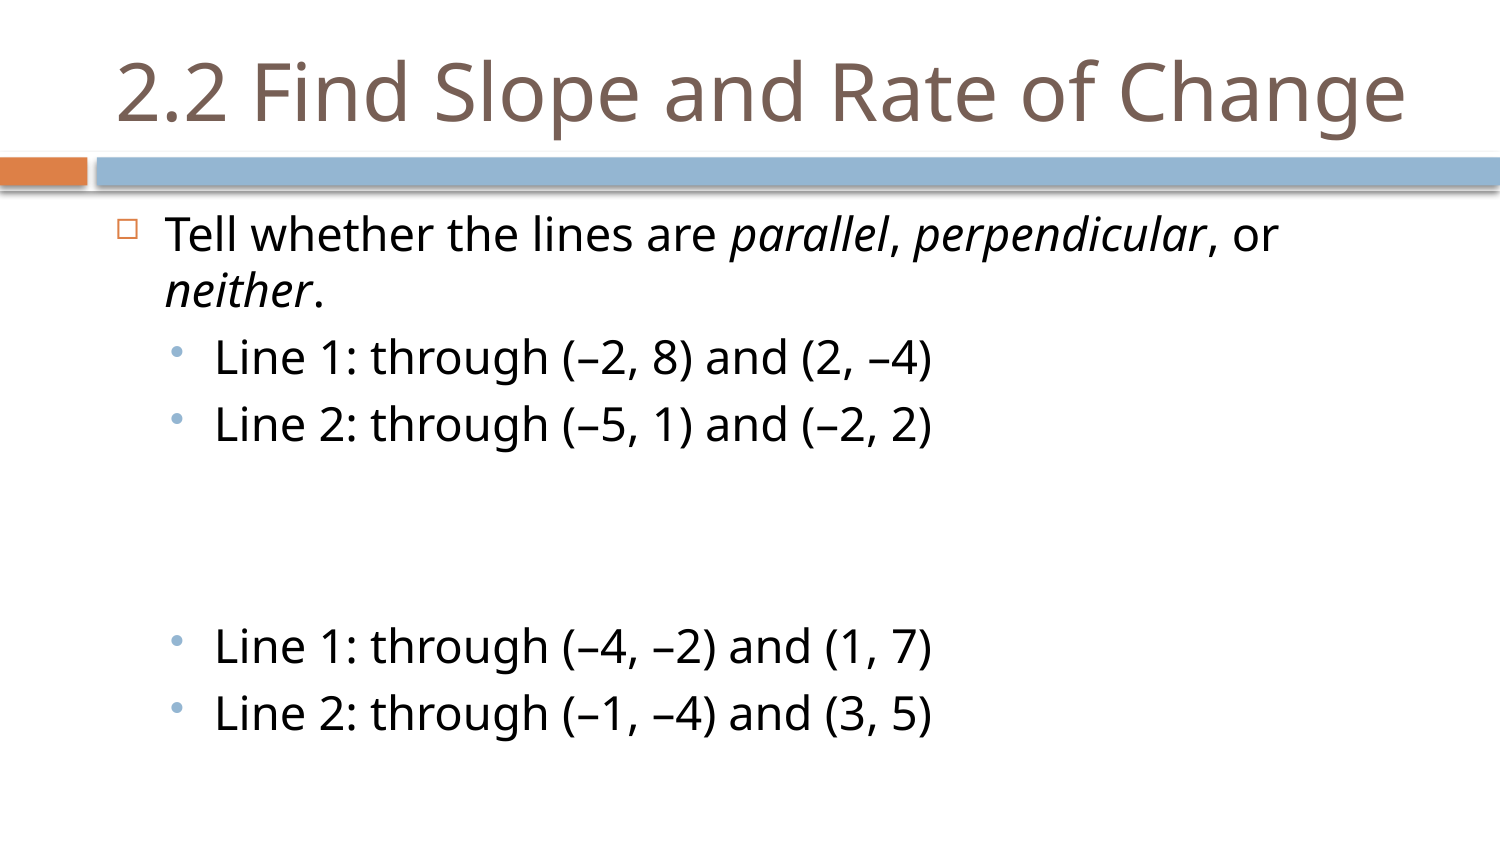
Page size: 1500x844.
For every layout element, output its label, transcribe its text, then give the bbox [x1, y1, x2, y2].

title 2.2 Find Slope and Rate of Change [100, 28, 1438, 150]
list Tell whether the lines are parallel, perpendicular, or neither. Line 1: through (–2, 8) and (2, –4) Line 2: through (–5, 1) and (–2, 2) Line 1: through (–4, –2) and (1, 7) Line 2: through (–1, –4) and (3, 5) [100, 196, 1438, 750]
